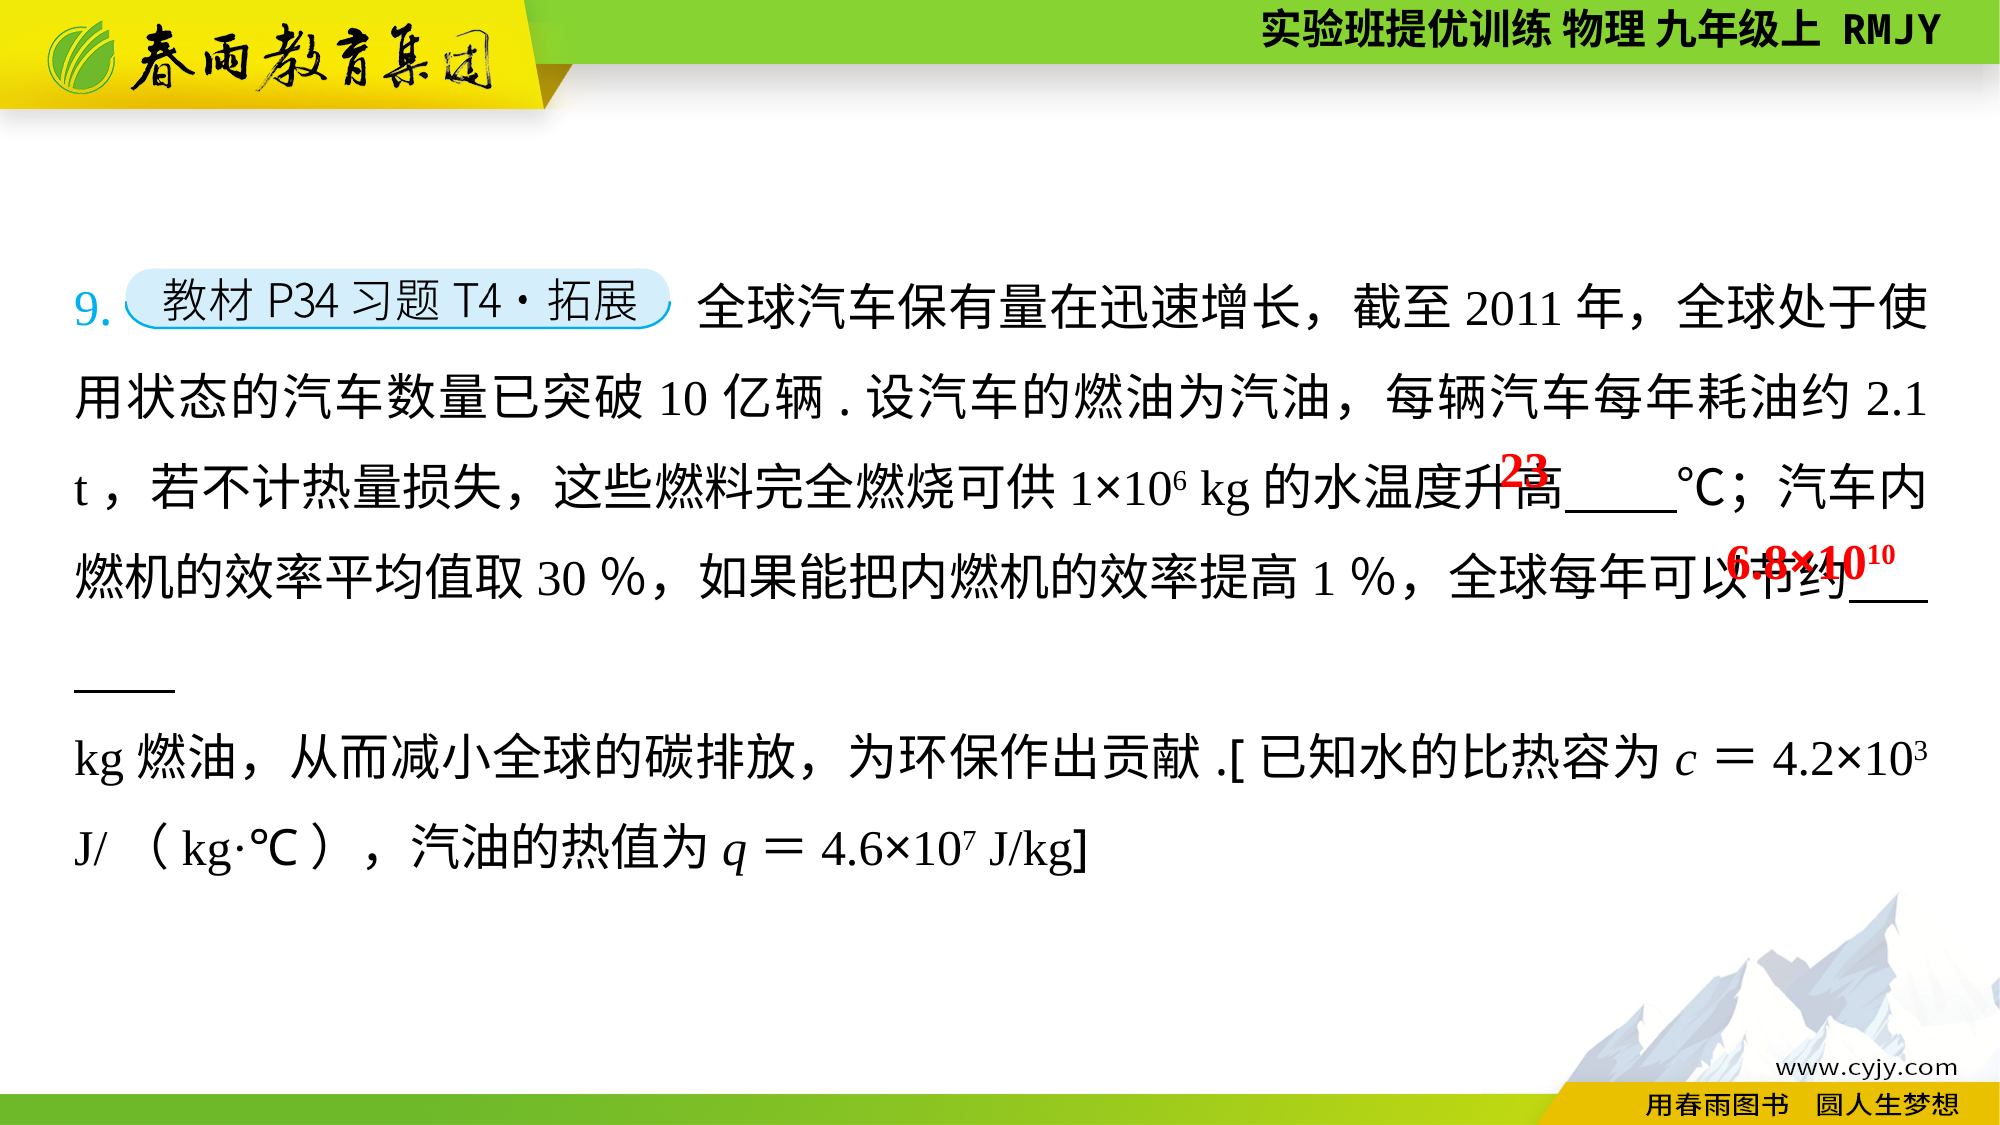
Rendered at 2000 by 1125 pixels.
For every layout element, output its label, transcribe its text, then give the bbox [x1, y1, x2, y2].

text_box 6.8×1010 [1711, 521, 1911, 597]
text_box 23 [1484, 430, 1565, 506]
list 9. 全球汽车保有量在迅速增长，截至2011年，全球处于使用状态的汽车数量已突破10亿辆.设汽车的燃油为汽油，每辆汽车每年耗油约2.1 t，若不计热量损失，这些燃料完全燃烧可供1×106 kg的水温度升高 ℃；汽车内燃机的效率平均值取30％，如果能把内燃机的效率提高1％，全球每年可以节约 . kg燃油，从而减小全球的碳排放，为环保作出贡献.[已知水的比热容为c＝4.2×103 J/（kg·℃），汽油的热值为q＝4.6×107 J/kg] [59, 238, 1944, 799]
picture [0, 0, 2000, 1125]
